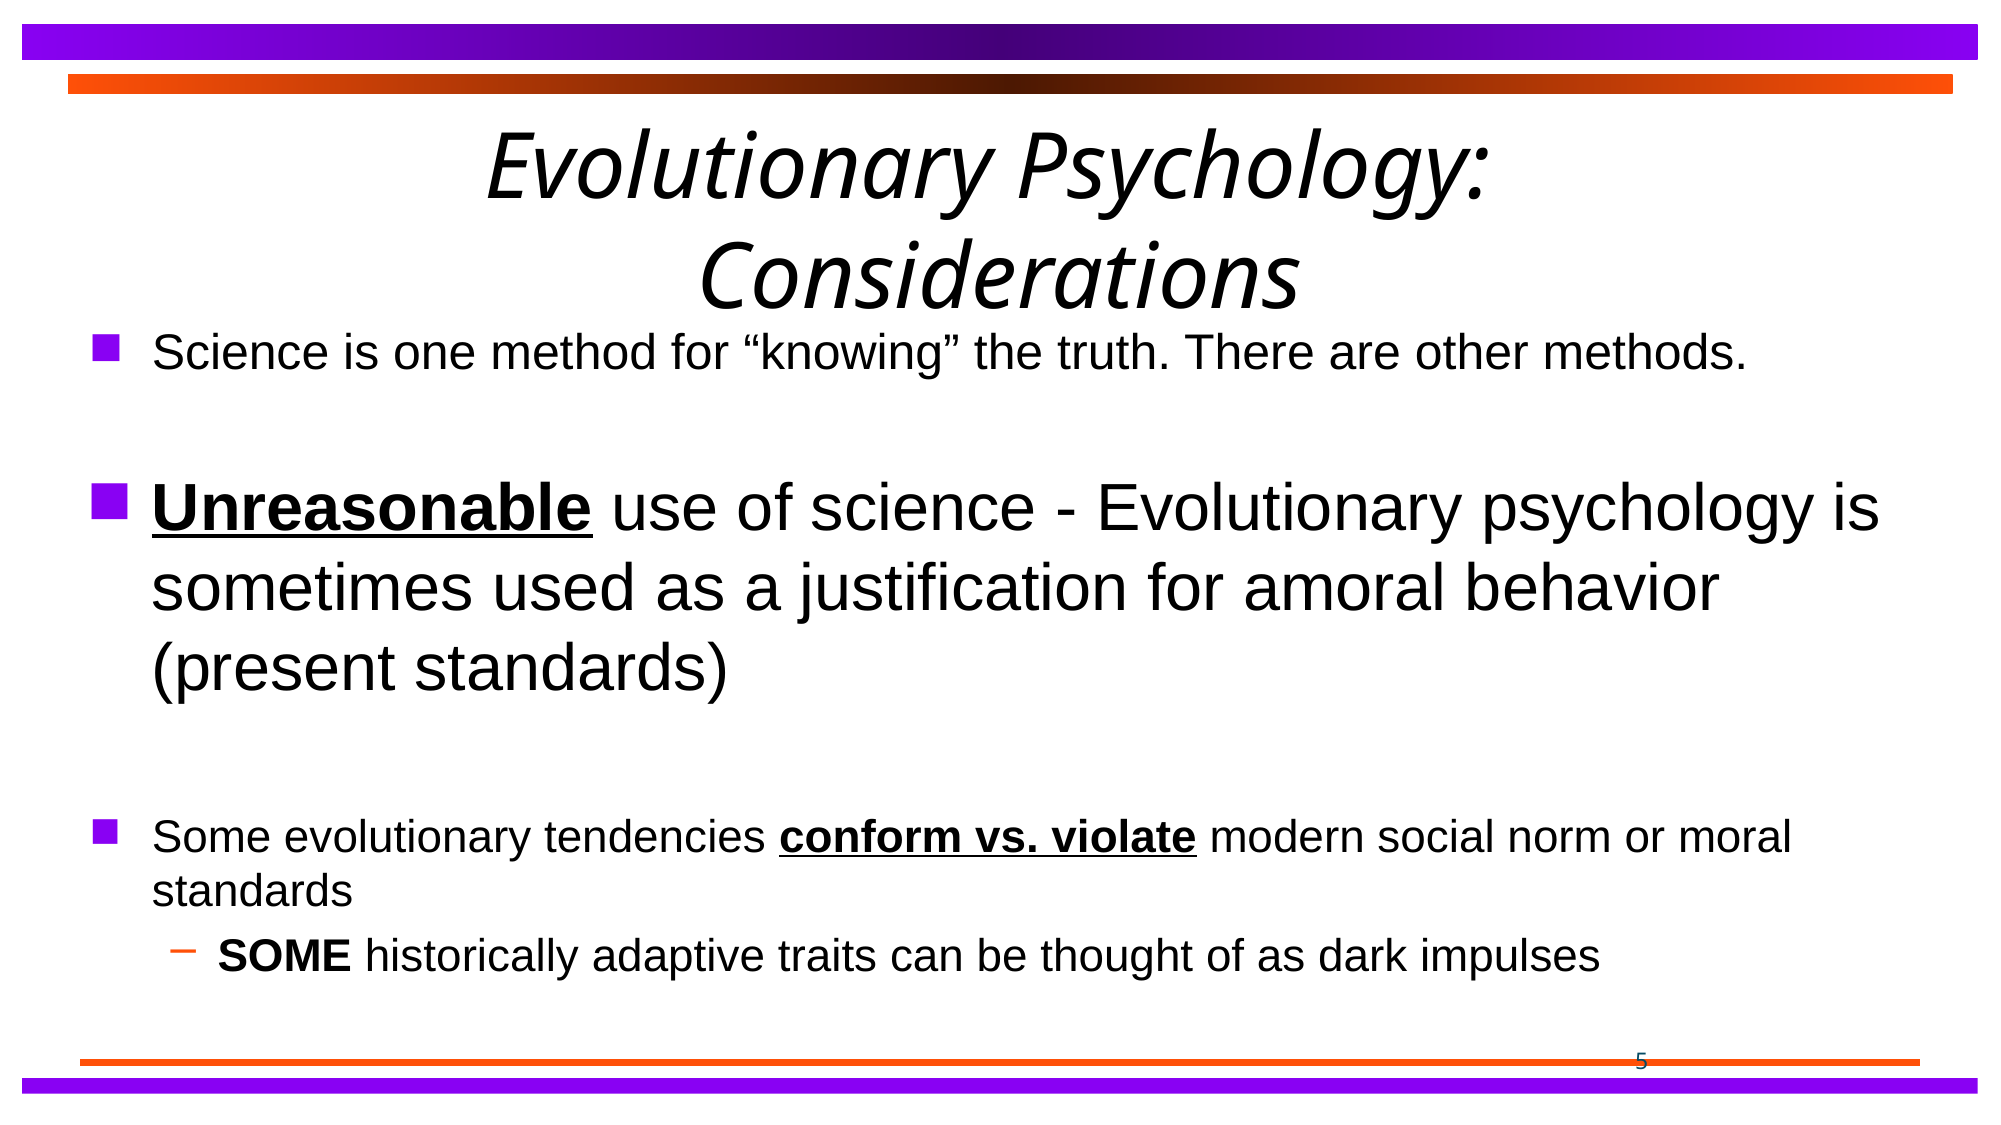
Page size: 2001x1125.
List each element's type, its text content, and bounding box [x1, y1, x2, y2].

list Science is one method for “knowing” the truth. There are other methods. Unreasonable use of science - Evolutionary psychology is sometimes used as a justification for amoral behavior (present standards) Some evolutionary tendencies conform vs. violate modern social norm or moral standards SOME historically adaptive traits can be thought of as dark impulses [80, 312, 1920, 1118]
slide_number 5 [1433, 1024, 1851, 1101]
title Evolutionary Psychology: Considerations [150, 121, 1850, 313]
